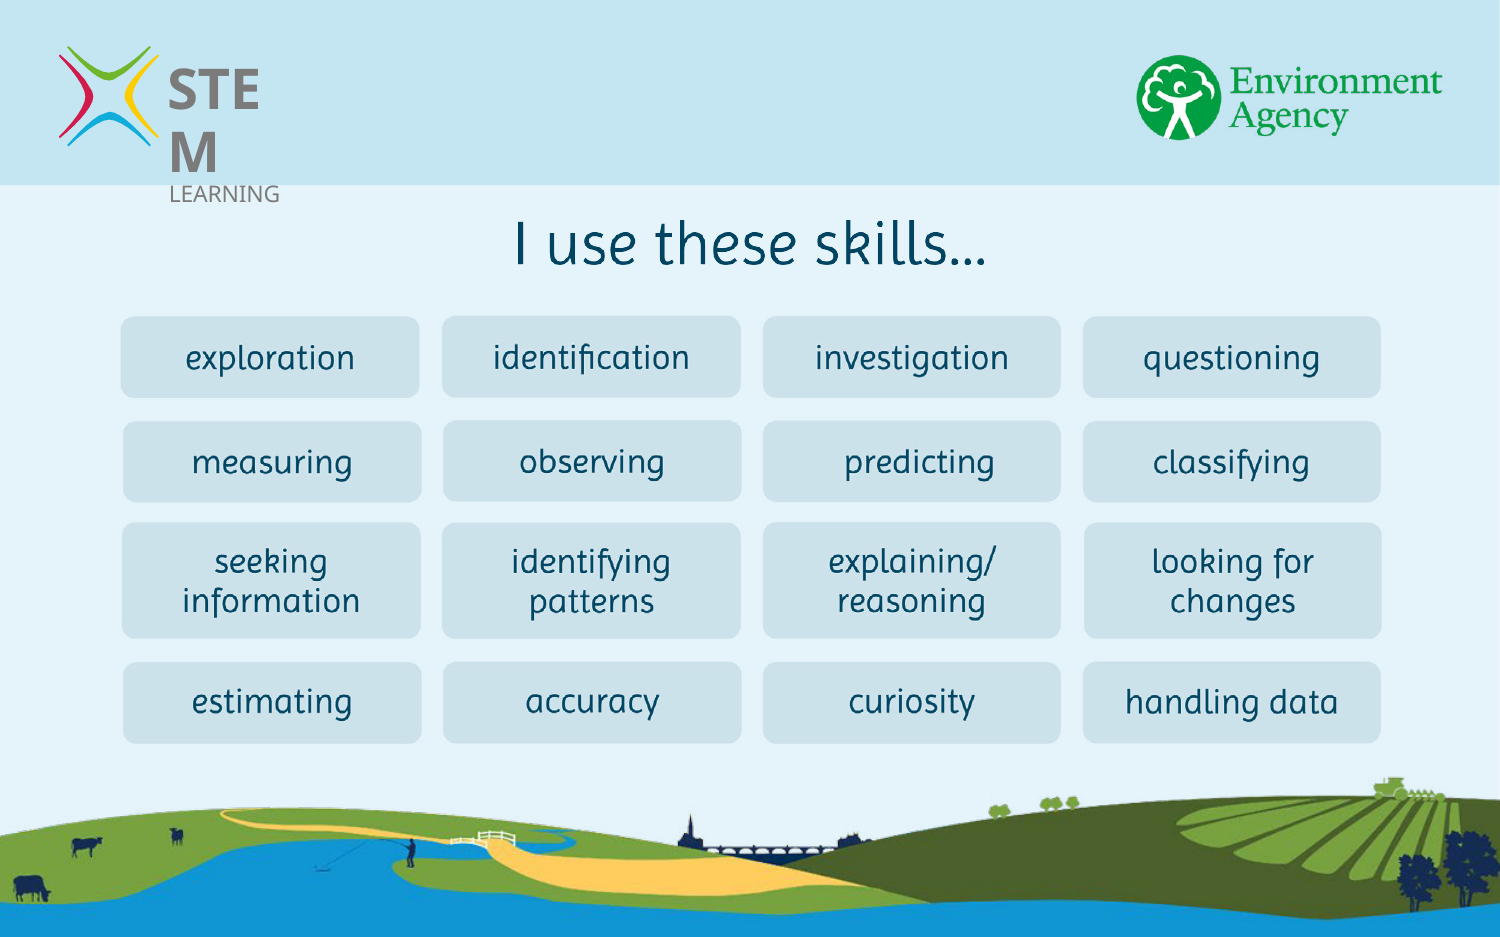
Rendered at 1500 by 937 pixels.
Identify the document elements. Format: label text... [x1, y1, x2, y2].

picture [776, 237, 790, 247]
title STEM LEARNING [165, 54, 299, 214]
picture [851, 237, 864, 249]
picture [915, 220, 984, 266]
picture [1128, 48, 1448, 145]
picture [518, 220, 898, 266]
picture [898, 220, 914, 266]
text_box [0, 297, 1500, 937]
picture [718, 237, 733, 247]
